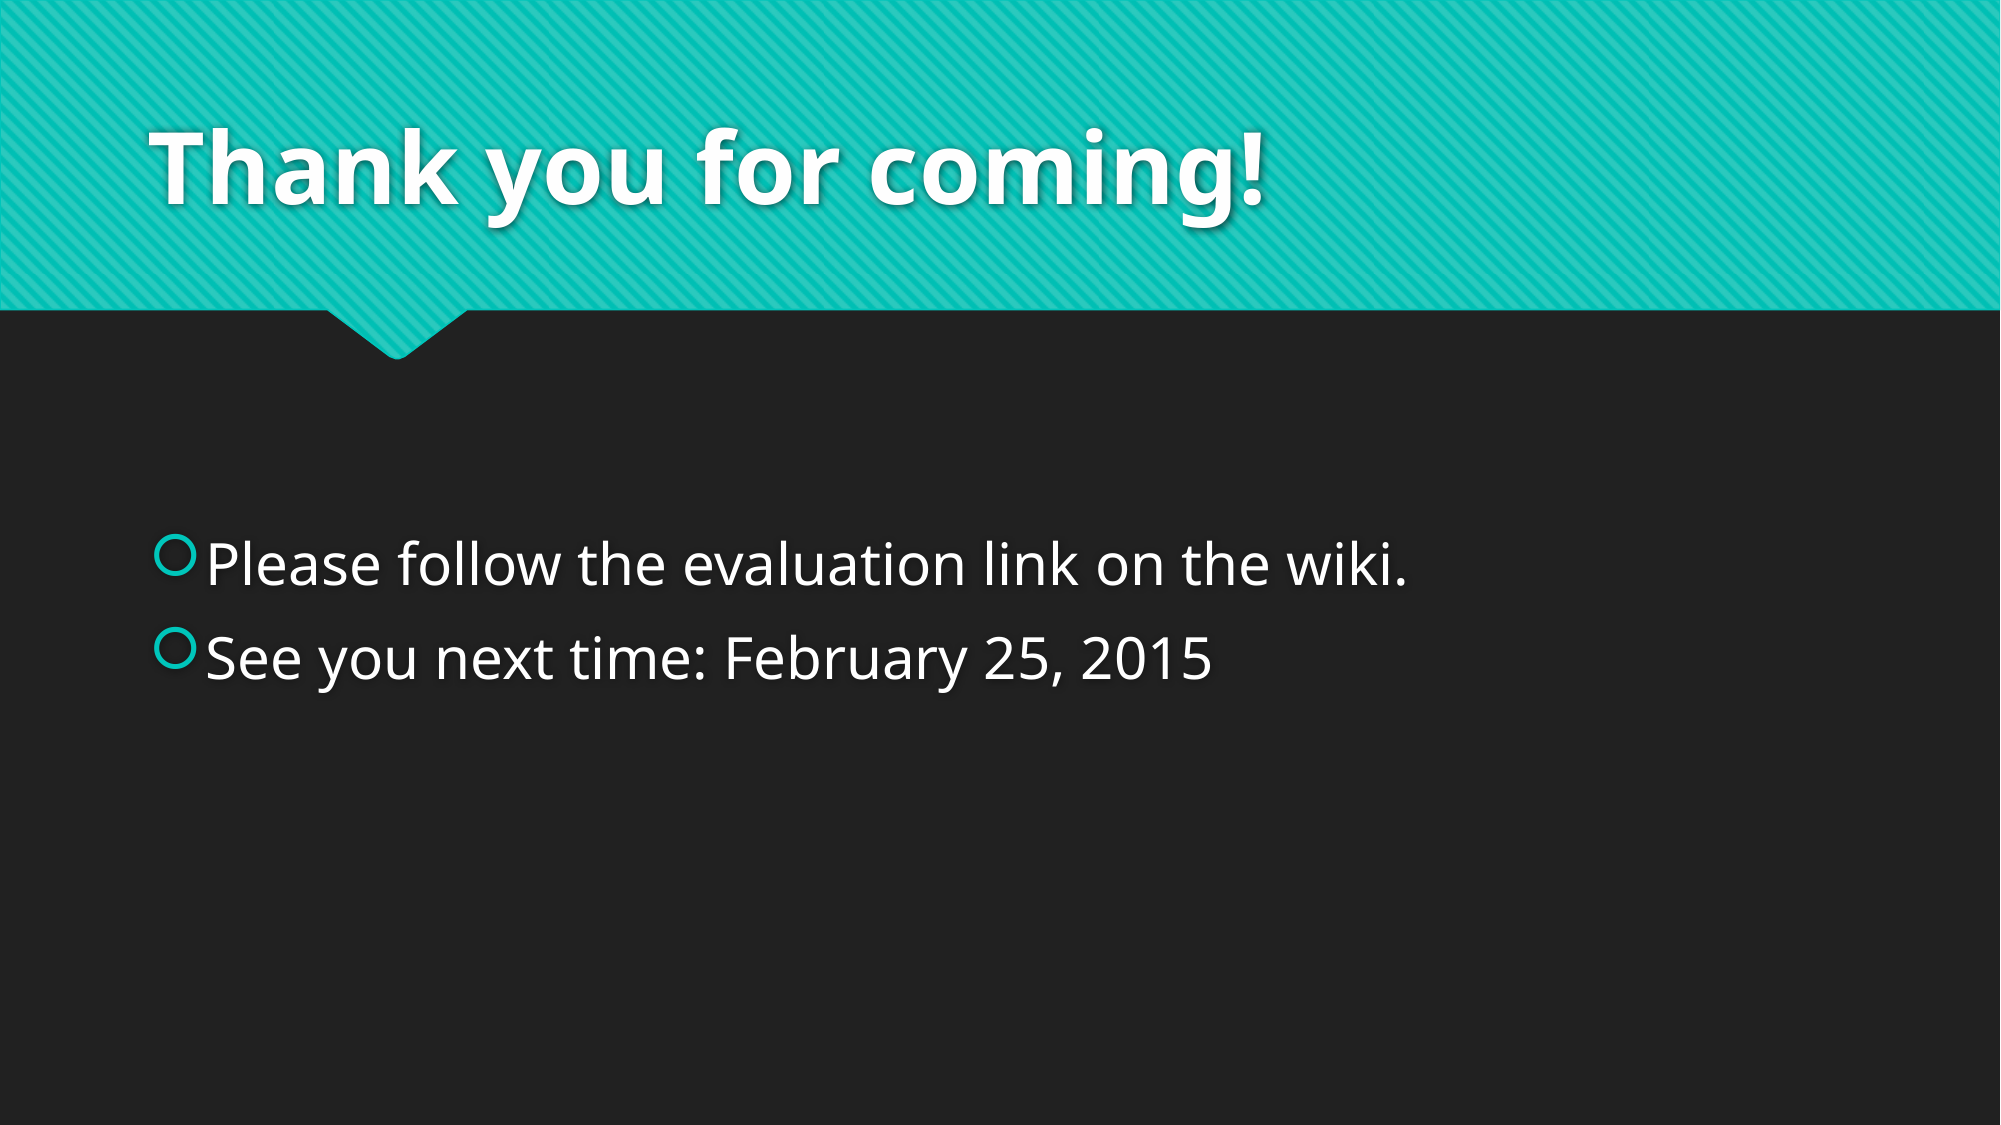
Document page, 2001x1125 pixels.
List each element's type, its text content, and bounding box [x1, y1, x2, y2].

list Please follow the evaluation link on the wiki. See you next time: February 25, 2015 [134, 364, 1939, 962]
title Thank you for coming! [132, 73, 1868, 233]
